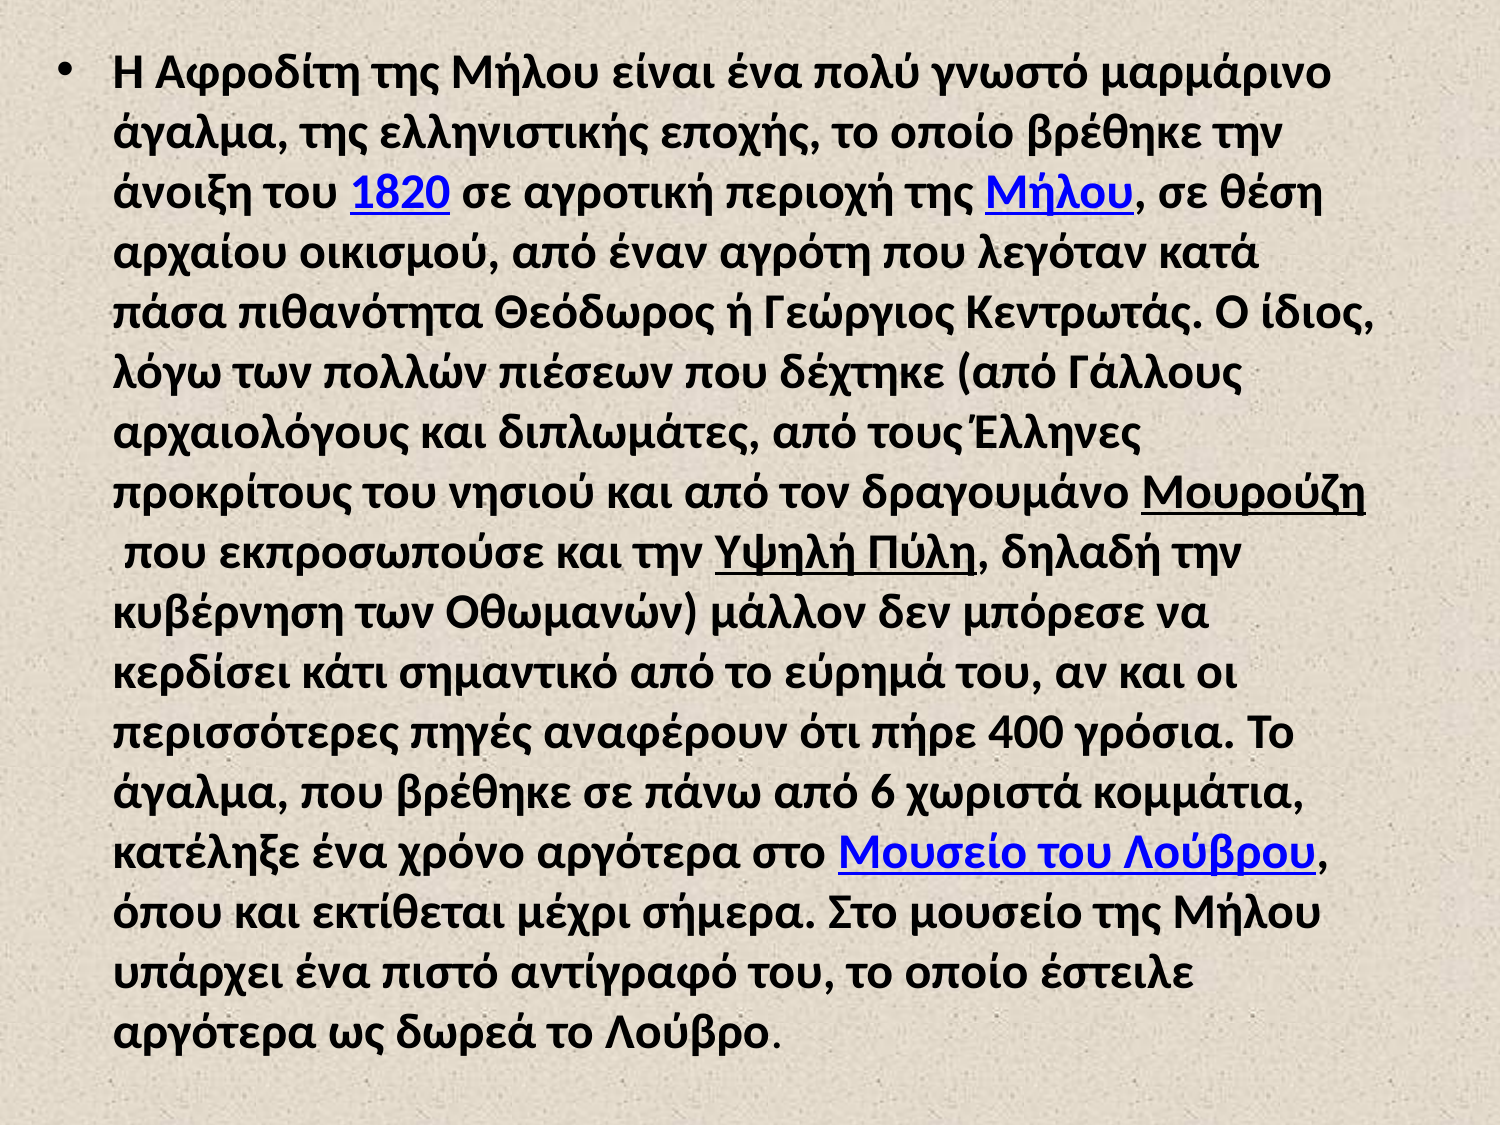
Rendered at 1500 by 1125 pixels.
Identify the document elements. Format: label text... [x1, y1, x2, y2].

picture [0, 0, 1500, 1125]
list Η Αφροδίτη της Μήλου είναι ένα πολύ γνωστό μαρμάρινο άγαλμα, της ελληνιστικής εποχής, το οποίο βρέθηκε την άνοιξη του 1820 σε αγροτική περιοχή της Μήλου, σε θέση αρχαίου οικισμού, από έναν αγρότη που λεγόταν κατά πάσα πιθανότητα Θεόδωρος ή Γεώργιος Κεντρωτάς. Ο ίδιος, λόγω των πολλών πιέσεων που δέχτηκε (από Γάλλους αρχαιολόγους και διπλωμάτες, από τους Έλληνες προκρίτους του νησιού και από τον δραγουμάνο Μουρούζη που εκπροσωπούσε και την Υψηλή Πύλη, δηλαδή την κυβέρνηση των Οθωμανών) μάλλον δεν μπόρεσε να κερδίσει κάτι σημαντικό από το εύρημά του, αν και οι περισσότερες πηγές αναφέρουν ότι πήρε 400 γρόσια. Το άγαλμα, που βρέθηκε σε πάνω από 6 χωριστά κομμάτια, κατέληξε ένα χρόνο αργότερα στο Μουσείο του Λούβρου, όπου και εκτίθεται μέχρι σήμερα. Στο μουσείο της Μήλου υπάρχει ένα πιστό αντίγραφό του, το οποίο έστειλε αργότερα ως δωρεά το Λούβρο. [41, 30, 1392, 774]
